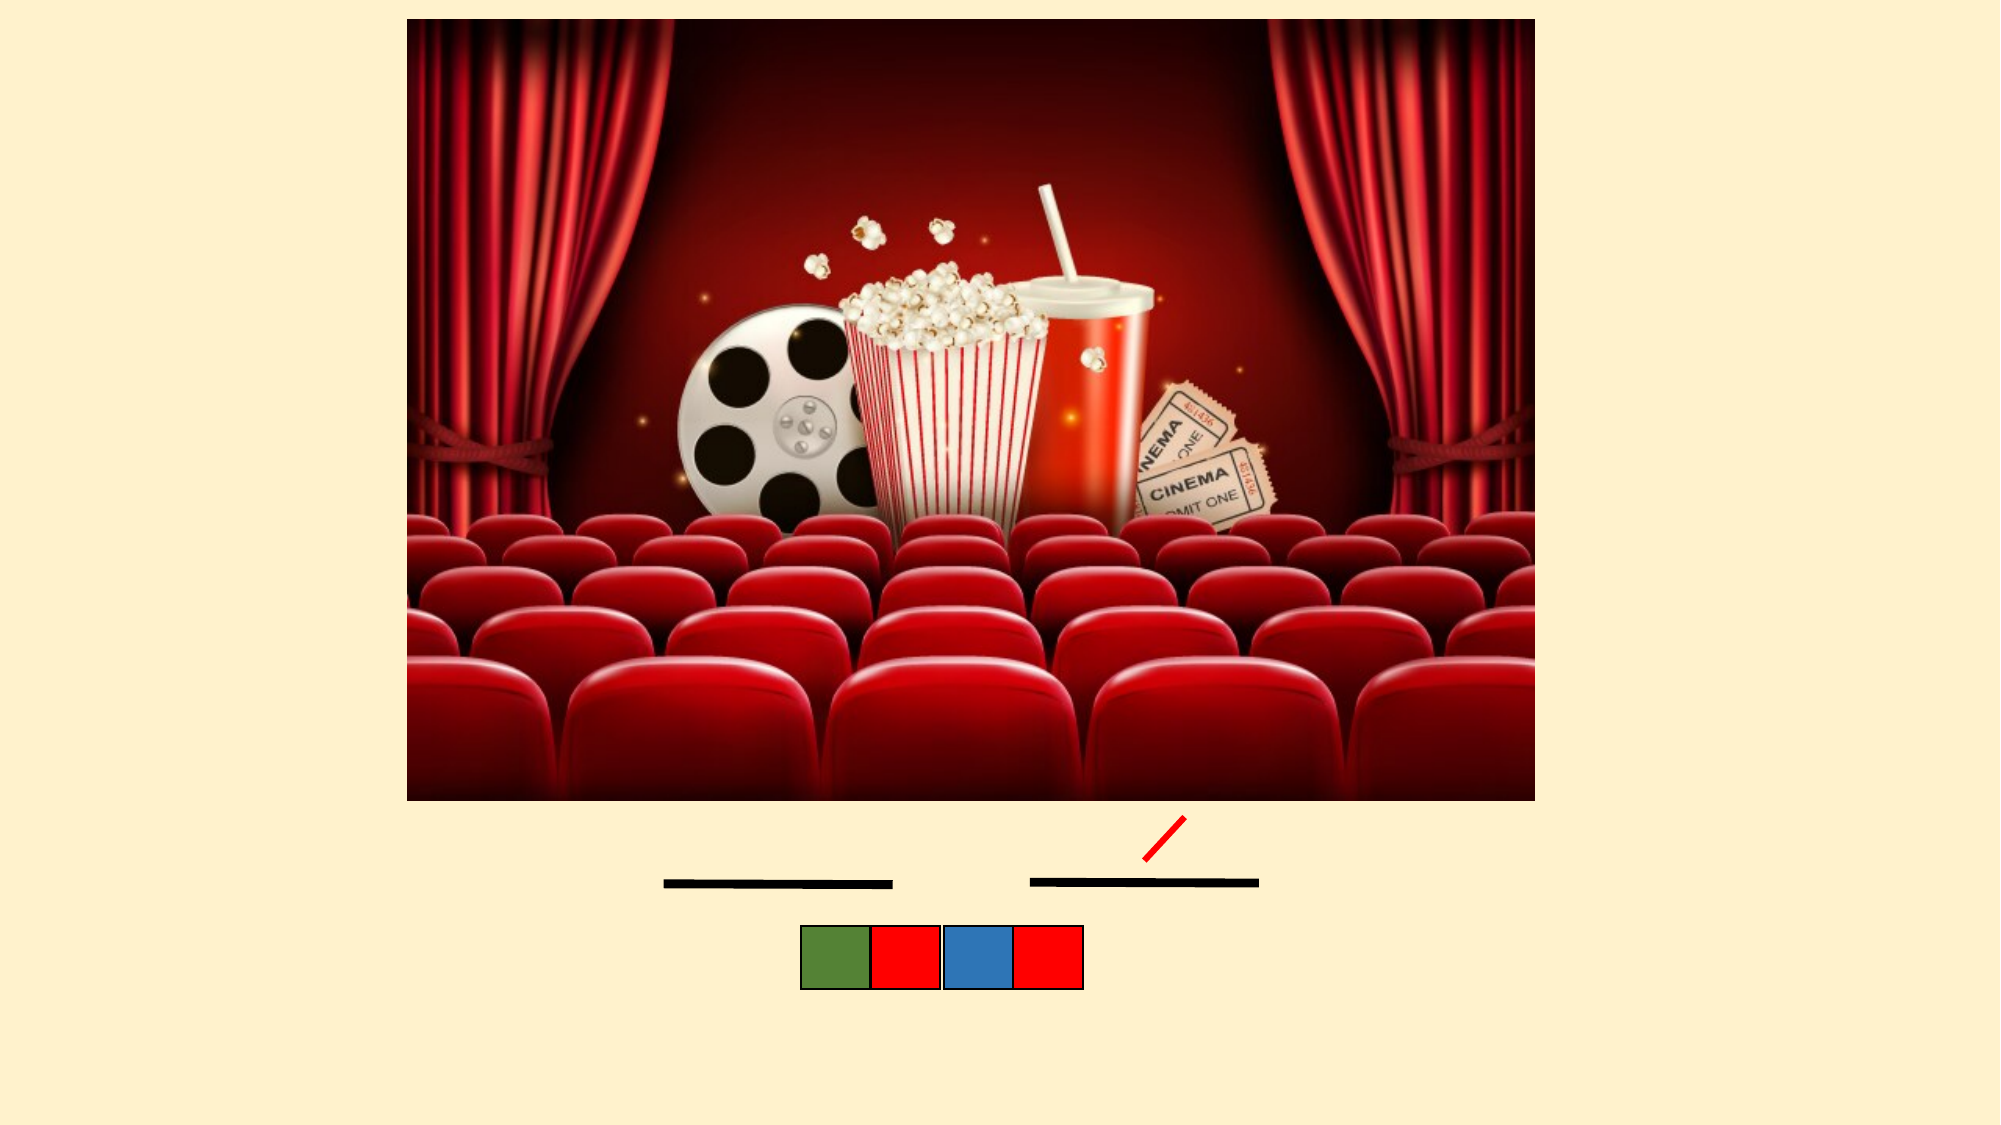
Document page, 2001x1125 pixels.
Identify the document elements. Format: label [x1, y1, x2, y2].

text_box [943, 925, 1012, 990]
text_box [1012, 925, 1084, 990]
text_box [870, 925, 941, 990]
text_box [800, 925, 870, 990]
text_box [1144, 816, 1185, 861]
picture [407, 19, 1535, 801]
